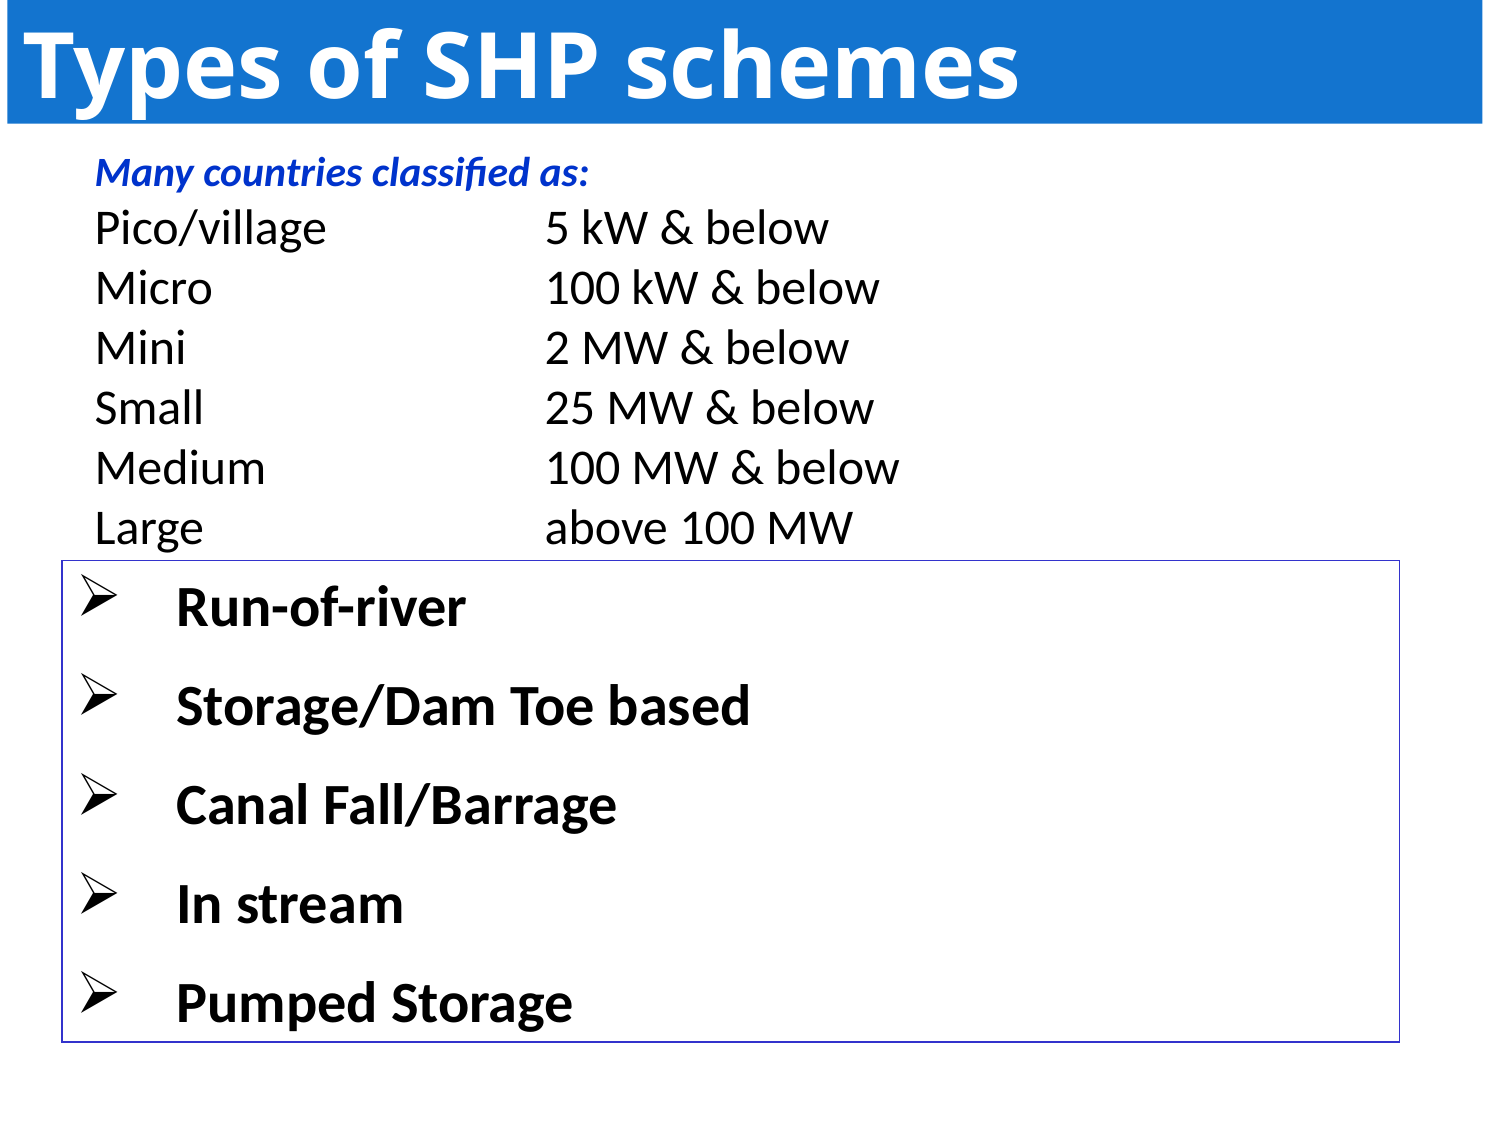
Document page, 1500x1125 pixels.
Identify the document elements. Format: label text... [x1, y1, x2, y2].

text_box Types of SHP schemes [7, 0, 1483, 124]
text_box Many countries classified as: Pico/village 5 kW & below Micro 100 kW & below Mini 2 MW & below Small 25 MW & below Medium 100 MW & below Large above 100 MW [64, 137, 1436, 562]
text_box Run-of-river Storage/Dam Toe based Canal Fall/Barrage In stream Pumped Storage [62, 560, 1400, 1042]
